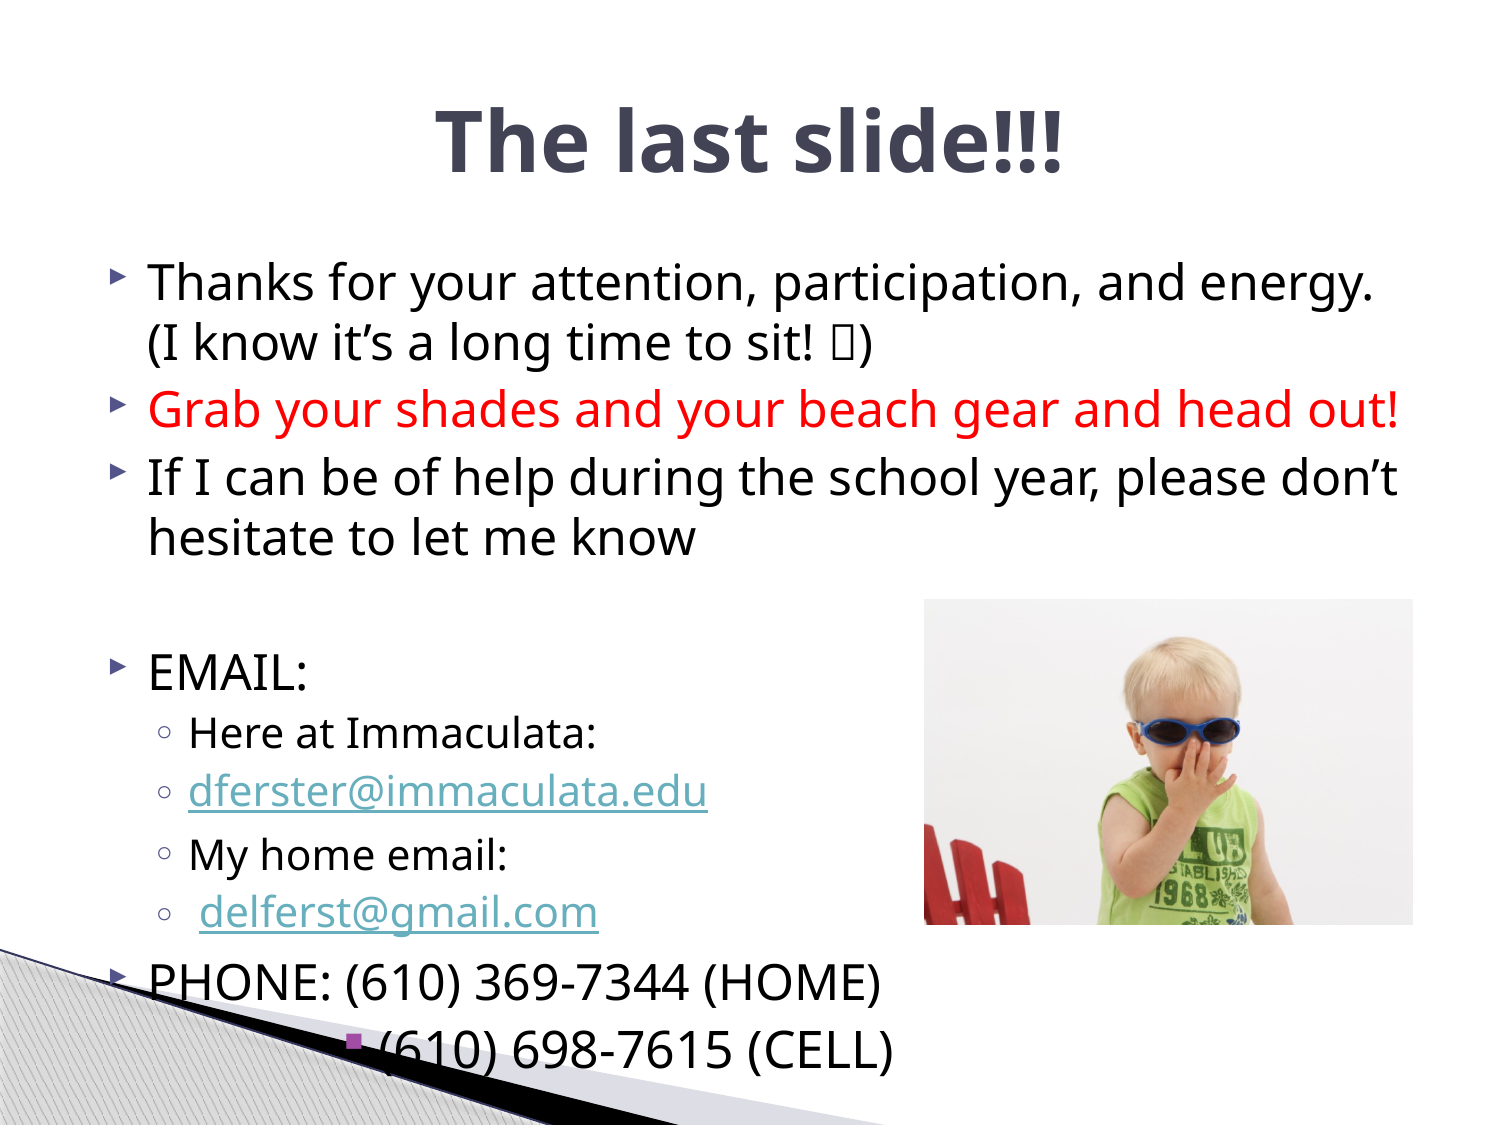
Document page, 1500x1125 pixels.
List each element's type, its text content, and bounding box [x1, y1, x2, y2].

picture [924, 599, 1413, 926]
list Thanks for your attention, participation, and energy. (I know it’s a long time to sit! ) Grab your shades and your beach gear and head out! If I can be of help during the school year, please don’t hesitate to let me know EMAIL: Here at Immaculata: dferster@immaculata.edu My home email: delferst@gmail.com PHONE: (610) 369-7344 (HOME) (610) 698-7615 (CELL) [75, 243, 1425, 1125]
title The last slide!!! [75, 45, 1425, 233]
